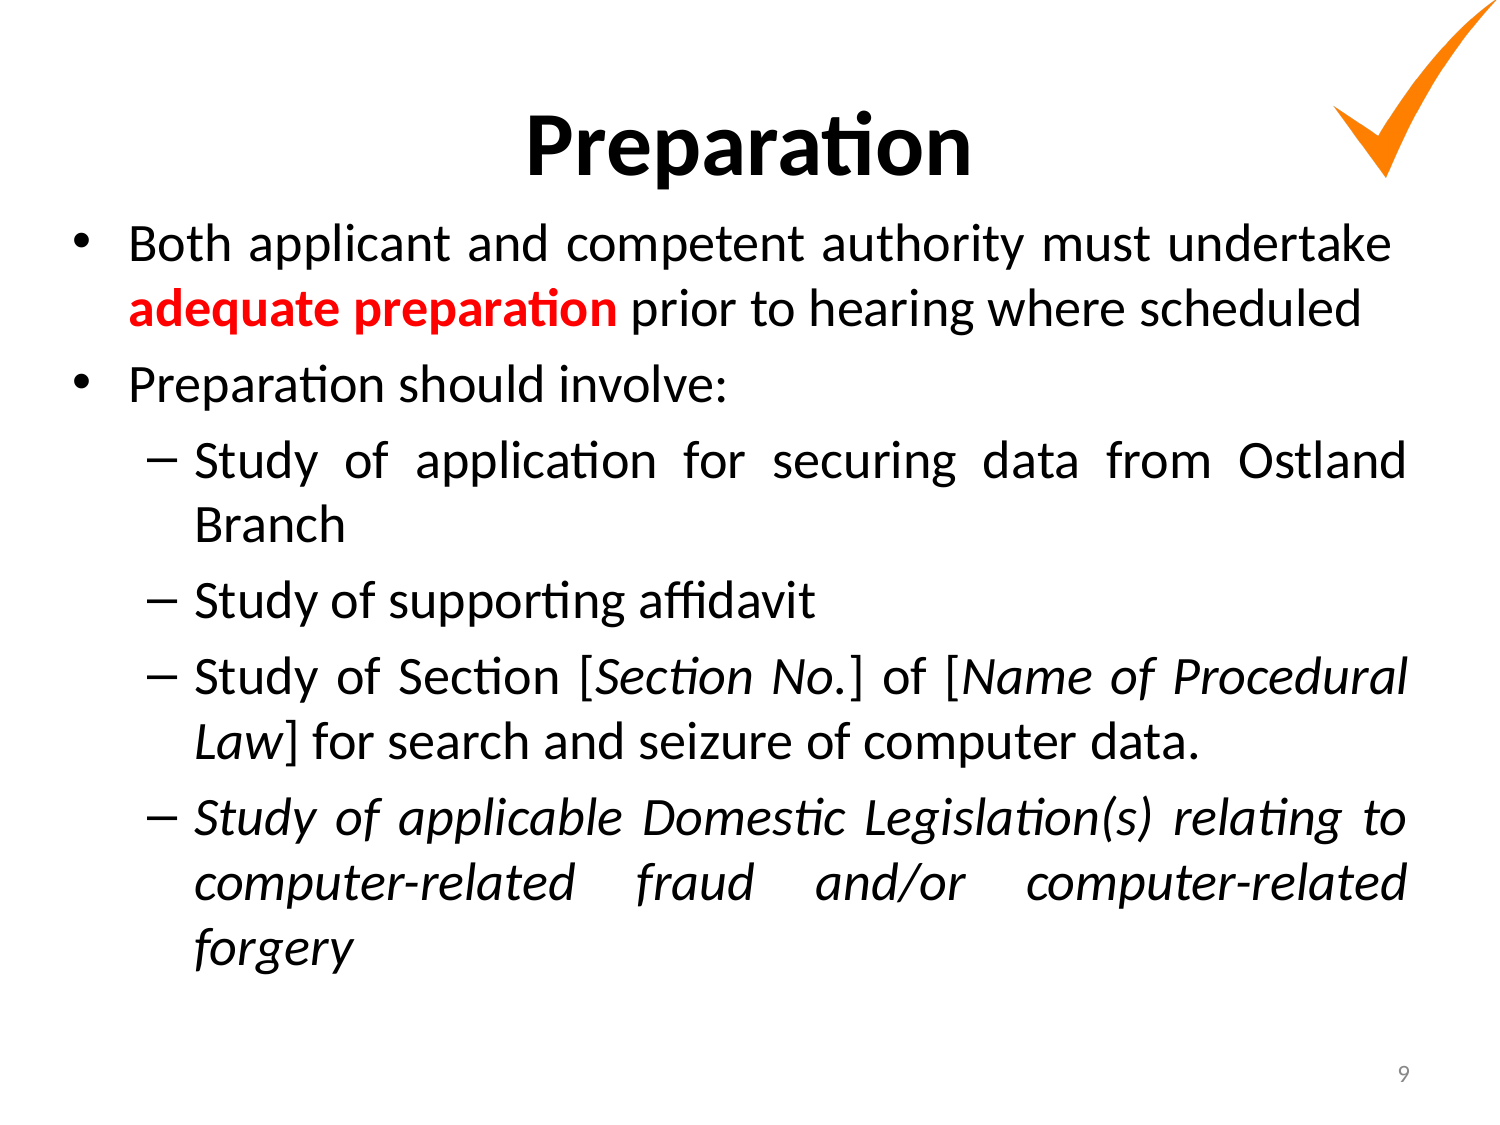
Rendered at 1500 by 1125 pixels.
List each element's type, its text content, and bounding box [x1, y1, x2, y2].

picture [1333, 0, 1499, 178]
slide_number 9 [1074, 1042, 1425, 1103]
title Preparation [75, 45, 1425, 233]
text_box Both applicant and competent authority must undertake adequate preparation prior to hearing where scheduled Preparation should involve: Study of application for securing data from Ostland Branch Study of supporting affidavit Study of Section [Section No.] of [Name of Procedural Law] for search and seizure of computer data. Study of applicable Domestic Legislation(s) relating to computer-related fraud and/or computer-related forgery [57, 200, 1425, 1076]
